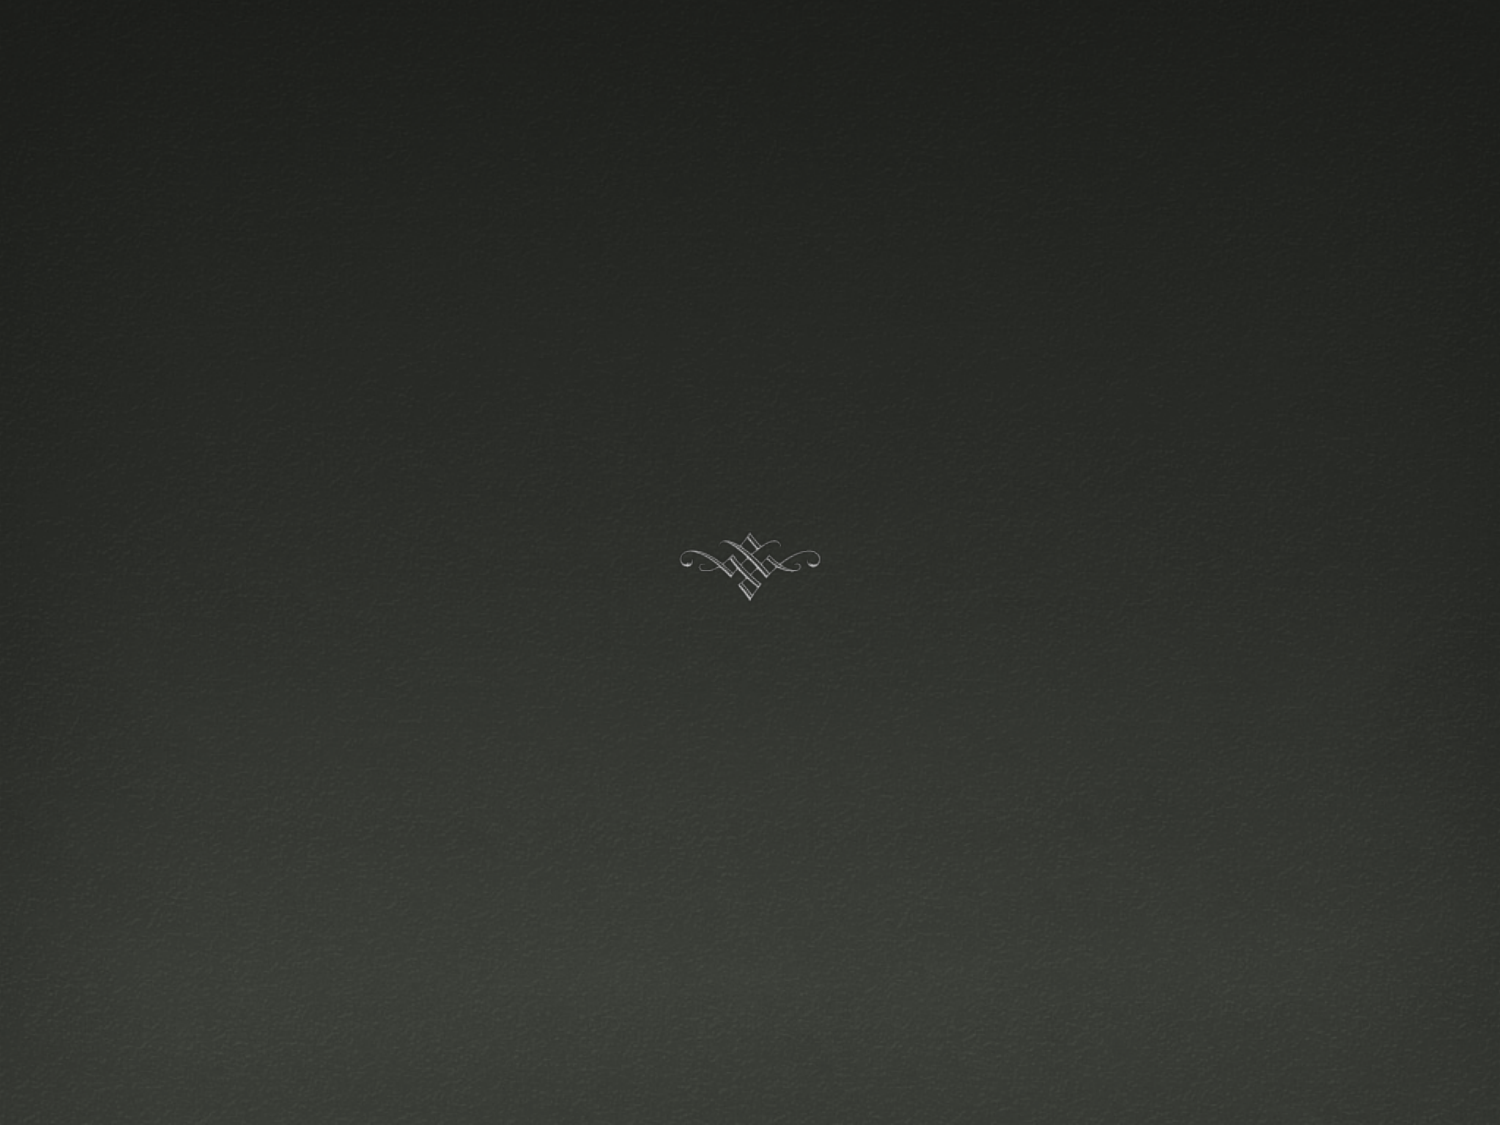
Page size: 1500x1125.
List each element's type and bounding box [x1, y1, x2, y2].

picture [657, 499, 843, 627]
